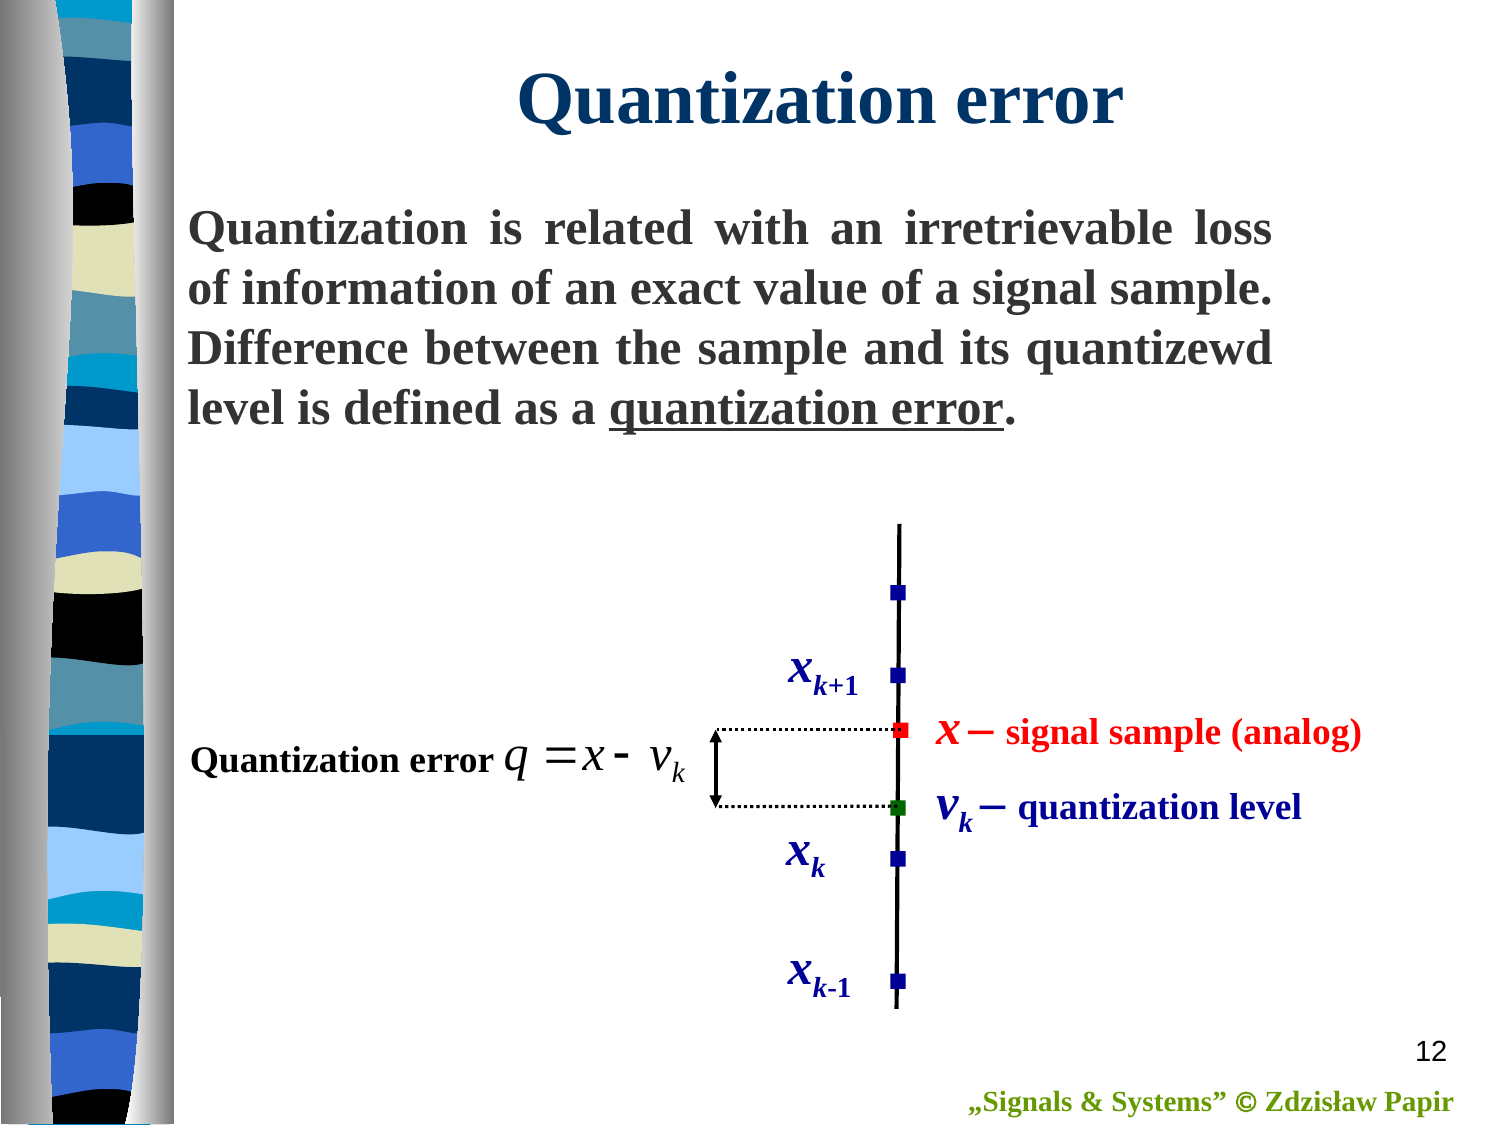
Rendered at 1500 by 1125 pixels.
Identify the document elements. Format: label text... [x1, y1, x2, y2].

text_box xk-1 [773, 927, 867, 1011]
title Quantization error [182, 0, 1459, 188]
text_box xk+1 [773, 625, 874, 709]
text_box Quantization is related with an irretrievable loss of information of an exact value of a signal sample. Difference between the sample and its quantizewd level is defined as a quantization error. [172, 187, 1289, 443]
text_box vk – quantization level [921, 770, 1327, 846]
text_box [904, 971, 908, 991]
text_box [904, 721, 911, 740]
text_box [904, 798, 908, 818]
text_box [904, 666, 908, 685]
text_box „Signals & Systems”  Zdzisław Papir [953, 1074, 1470, 1125]
text_box [904, 849, 908, 869]
text_box [904, 583, 908, 603]
slide_number 12 [1149, 1024, 1463, 1101]
text_box x – signal sample (analog) [921, 686, 1387, 770]
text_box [495, 719, 697, 796]
text_box xk [771, 816, 853, 891]
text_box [896, 737, 900, 1010]
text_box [896, 523, 900, 729]
text_box Quantization error [174, 727, 490, 788]
